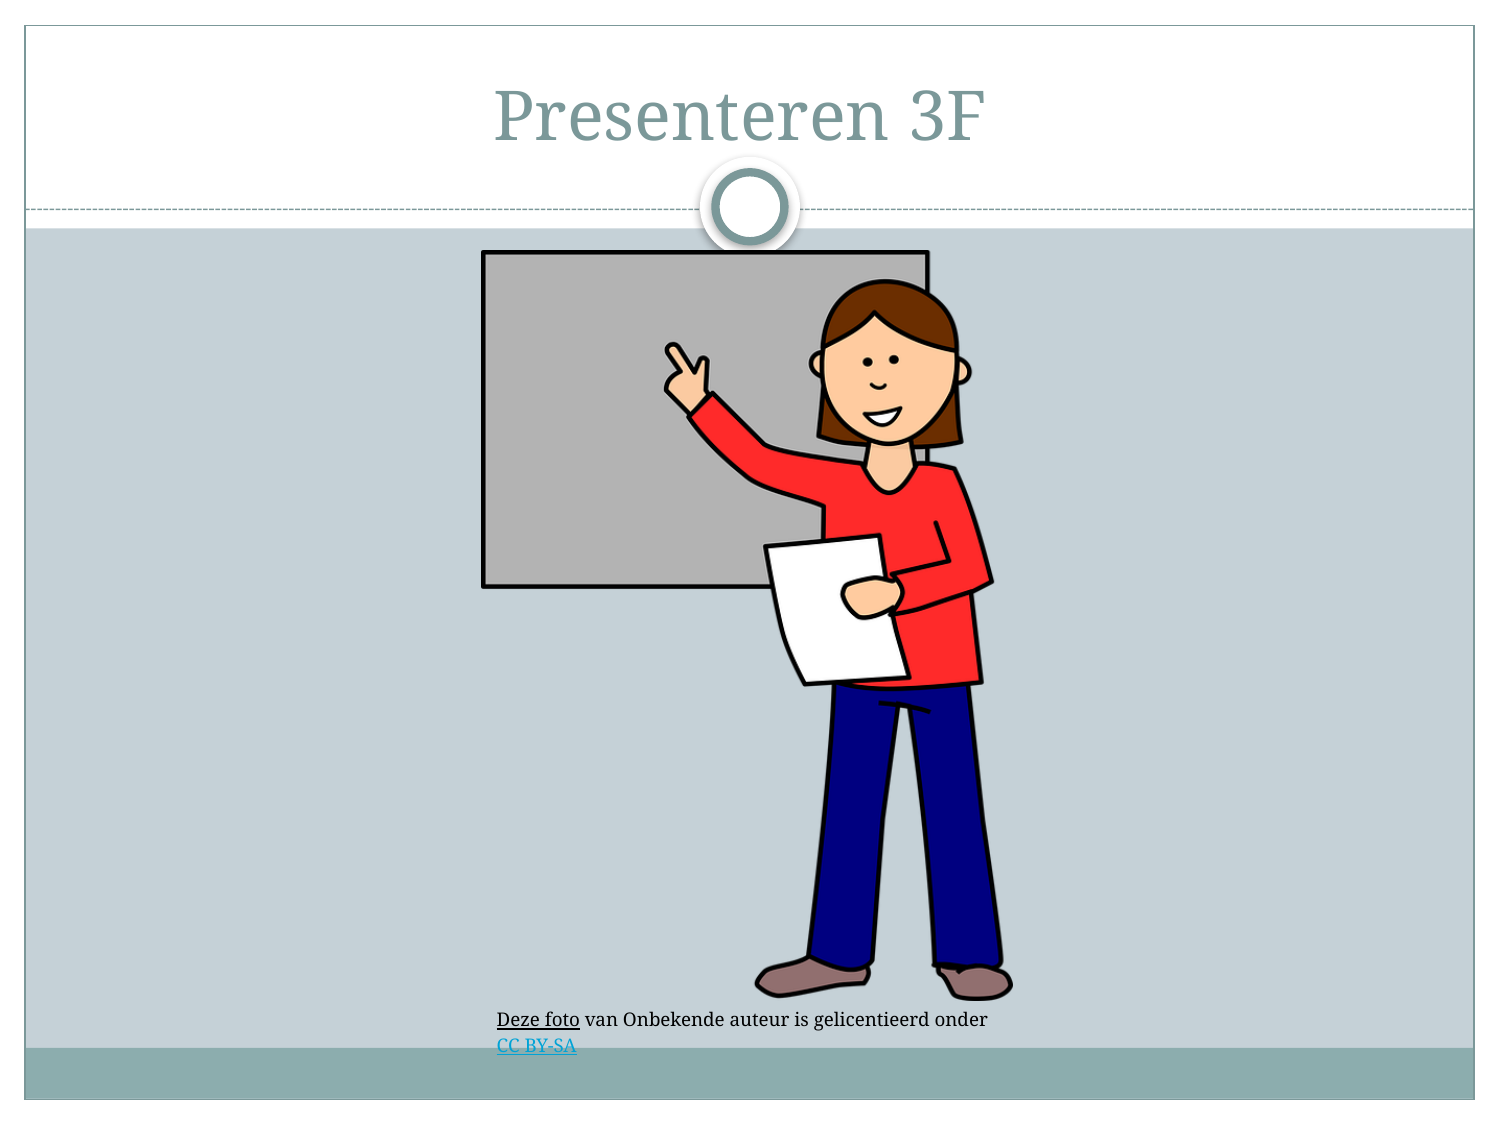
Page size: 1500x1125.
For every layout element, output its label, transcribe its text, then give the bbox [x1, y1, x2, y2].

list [481, 250, 1013, 1001]
text_box Deze foto van Onbekende auteur is gelicentieerd onder CC BY-SA [481, 1009, 1012, 1067]
title Presenteren 3F [49, 37, 1450, 162]
